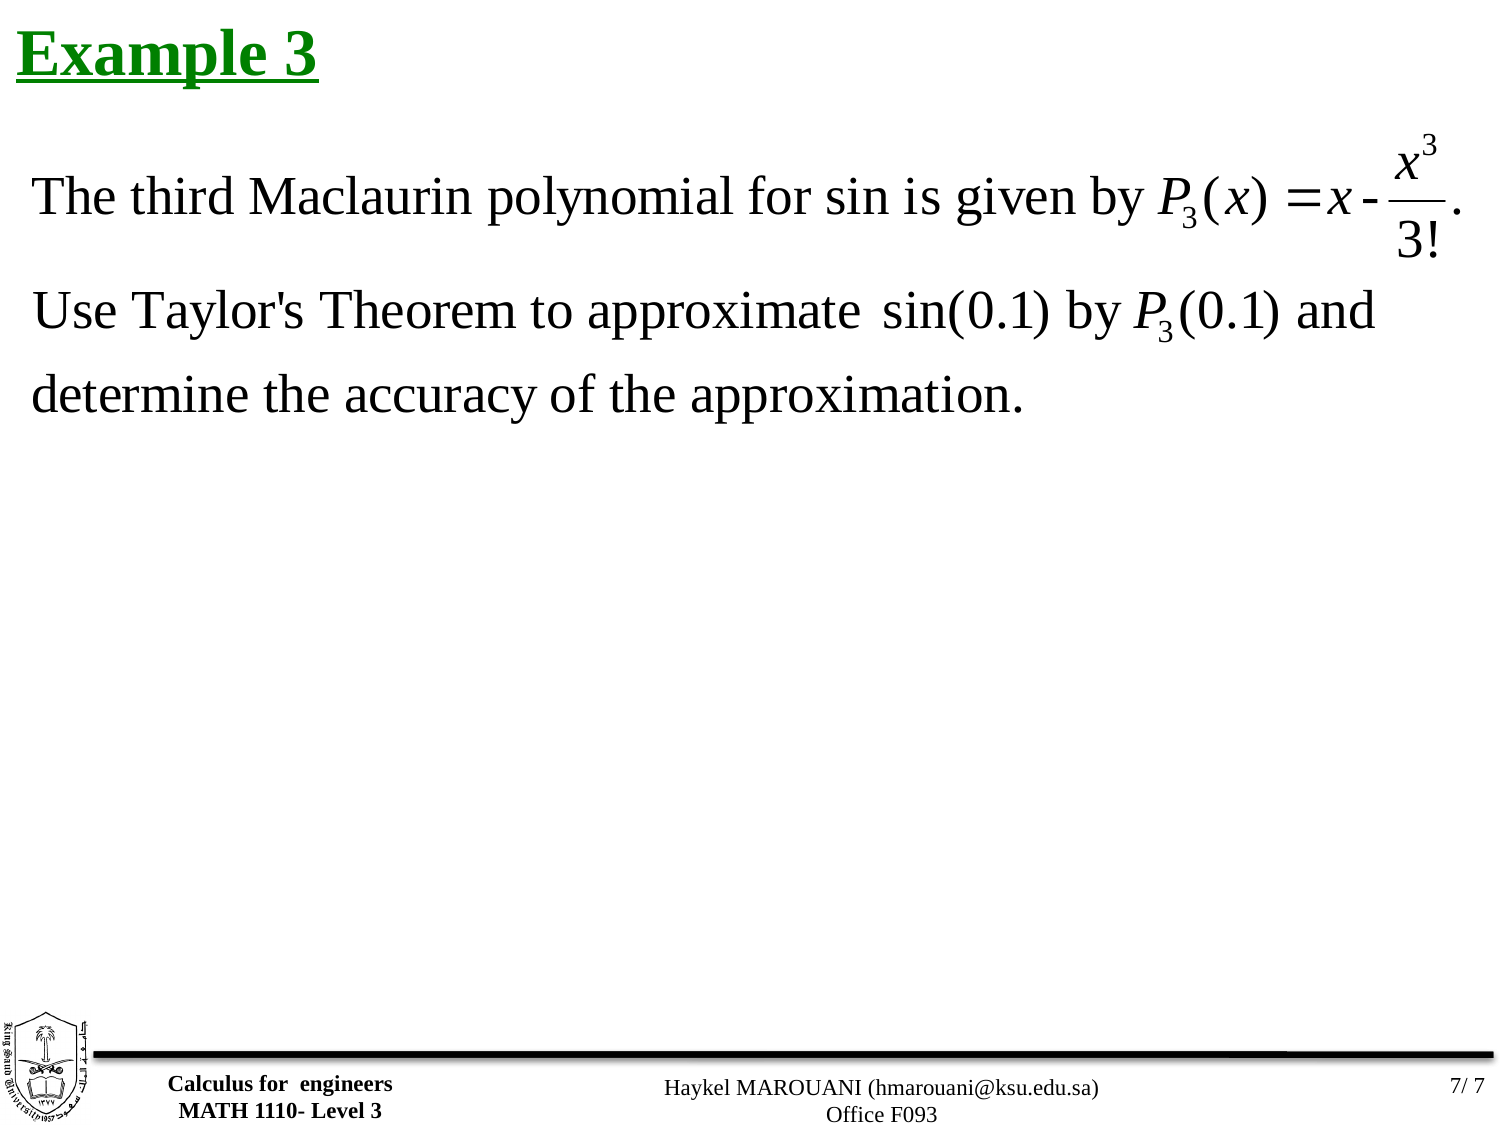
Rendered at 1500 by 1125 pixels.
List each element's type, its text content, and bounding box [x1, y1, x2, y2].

slide_number Calculus for engineers MATH 1110- Level 3 [105, 1060, 456, 1121]
picture [0, 1010, 91, 1125]
footer Haykel MAROUANI (hmarouani@ksu.edu.sa) Office F093 [644, 1065, 1120, 1125]
text_box Example 3 [1, 1, 334, 97]
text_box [23, 116, 1472, 434]
slide_number 7/ 7 [1359, 1062, 1500, 1123]
